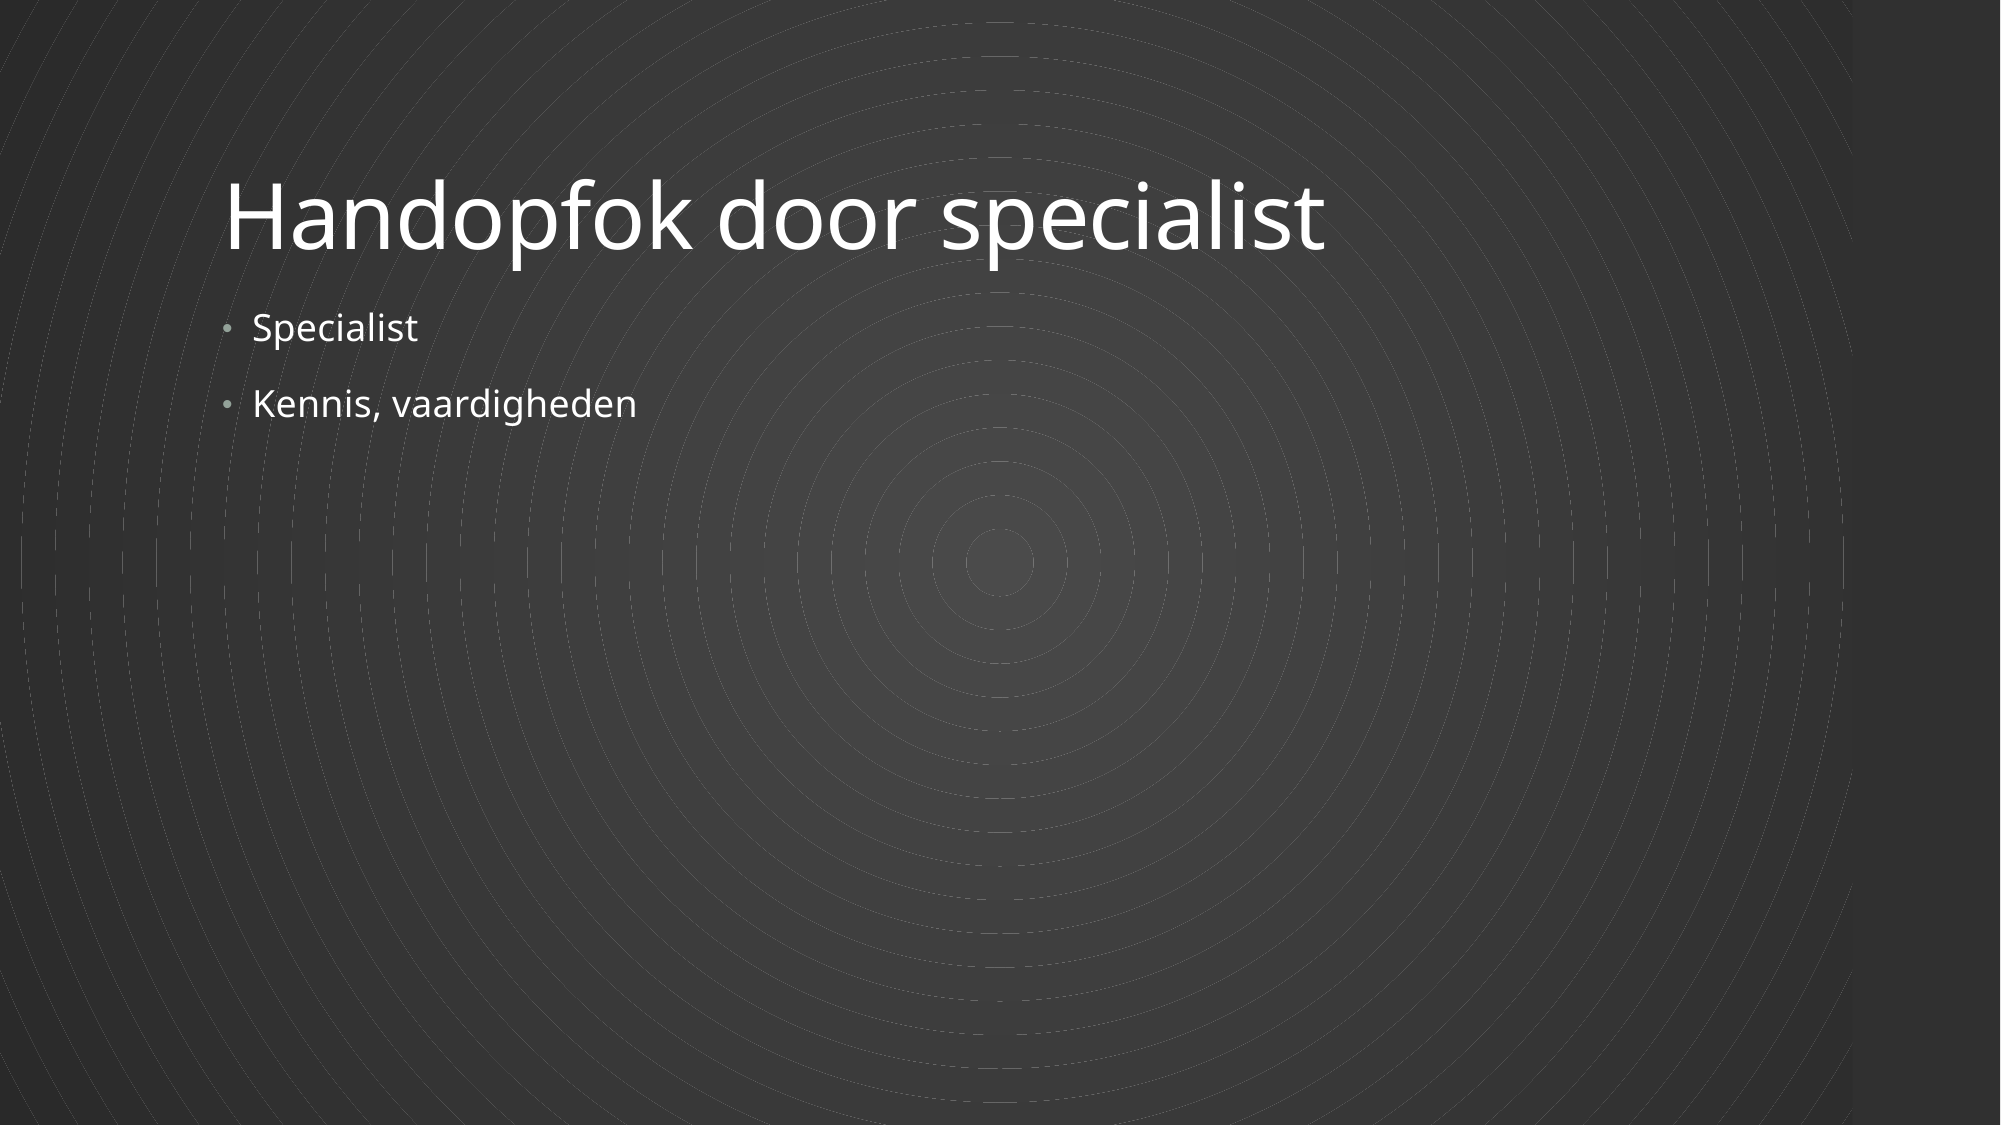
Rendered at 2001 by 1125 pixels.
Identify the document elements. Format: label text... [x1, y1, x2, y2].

list Specialist Kennis, vaardigheden [206, 299, 1617, 1014]
title Handopfok door specialist [206, 60, 1797, 278]
